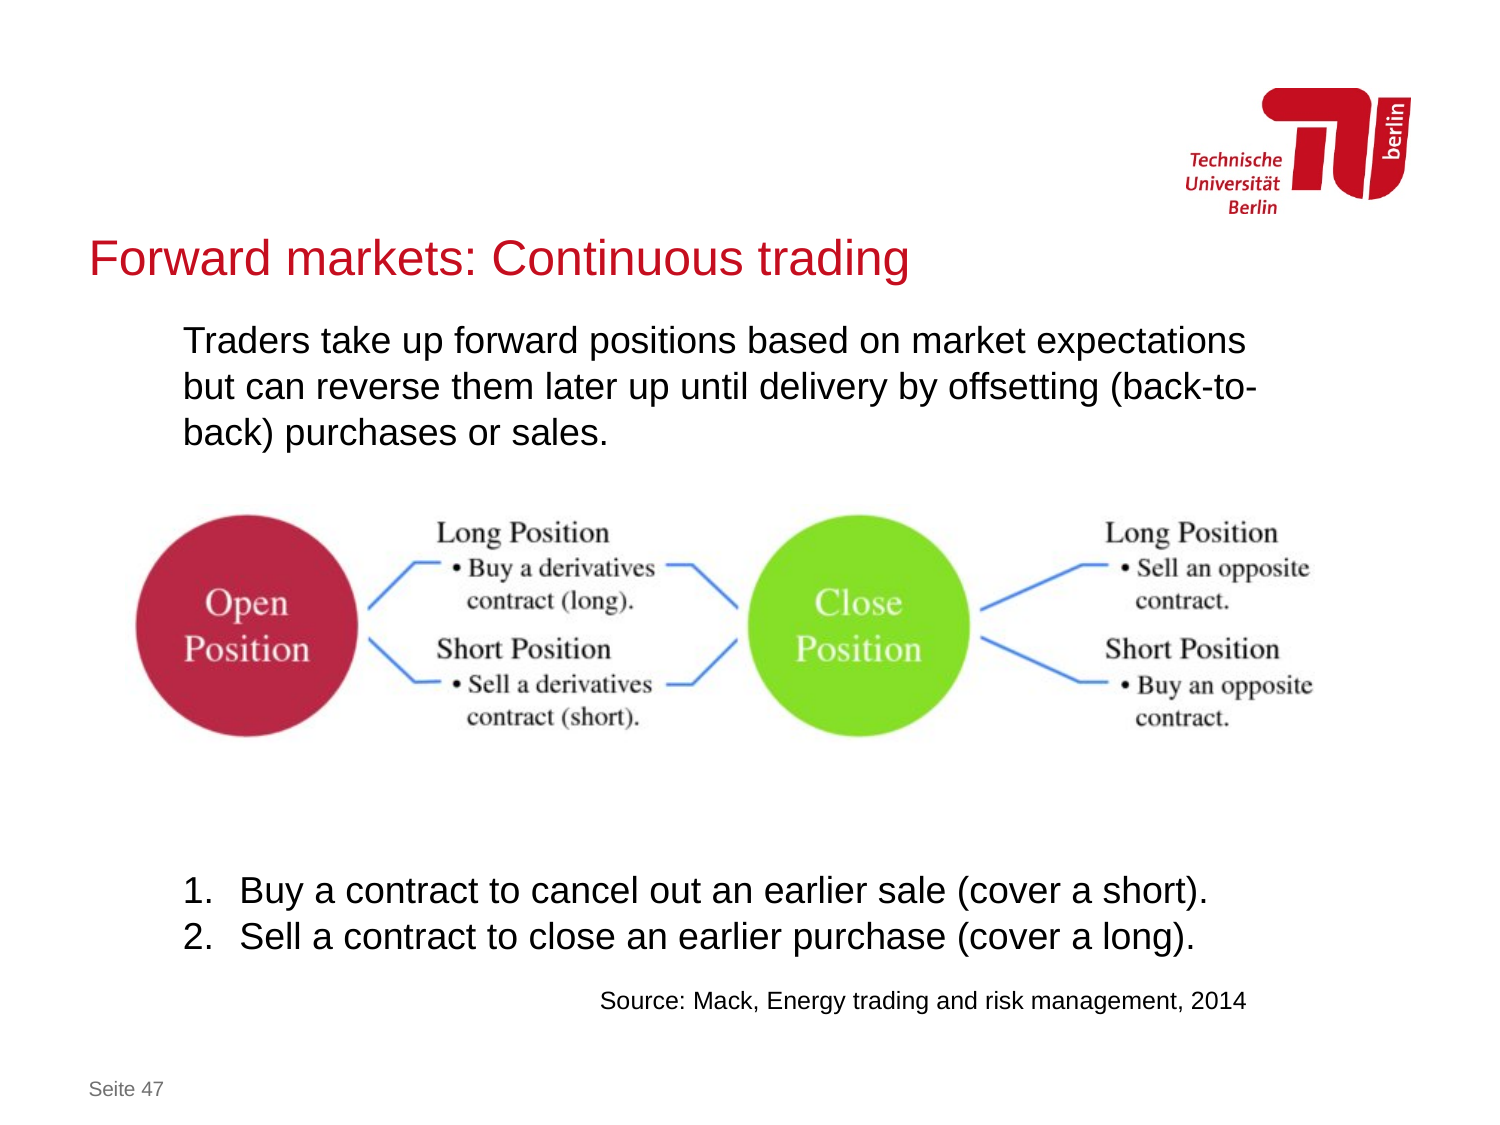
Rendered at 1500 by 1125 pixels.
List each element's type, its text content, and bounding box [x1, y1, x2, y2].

list Traders take up forward positions based on market expectations but can reverse them later up until delivery by offsetting (back-to-back) purchases or sales. Buy a contract to cancel out an earlier sale (cover a short). Sell a contract to close an earlier purchase (cover a long). [183, 315, 1294, 504]
list Traders take up forward positions based on market expectations but can reverse them later up until delivery by offsetting (back-to-back) purchases or sales. Buy a contract to cancel out an earlier sale (cover a short). Sell a contract to close an earlier purchase (cover a long). [183, 748, 1294, 983]
slide_number Seite 47 [88, 1075, 1176, 1101]
picture [125, 504, 1315, 748]
picture [1186, 88, 1411, 214]
text_box Source: Mack, Energy trading and risk management, 2014 [584, 977, 1264, 1022]
title Forward markets: Continuous trading [88, 226, 1411, 286]
